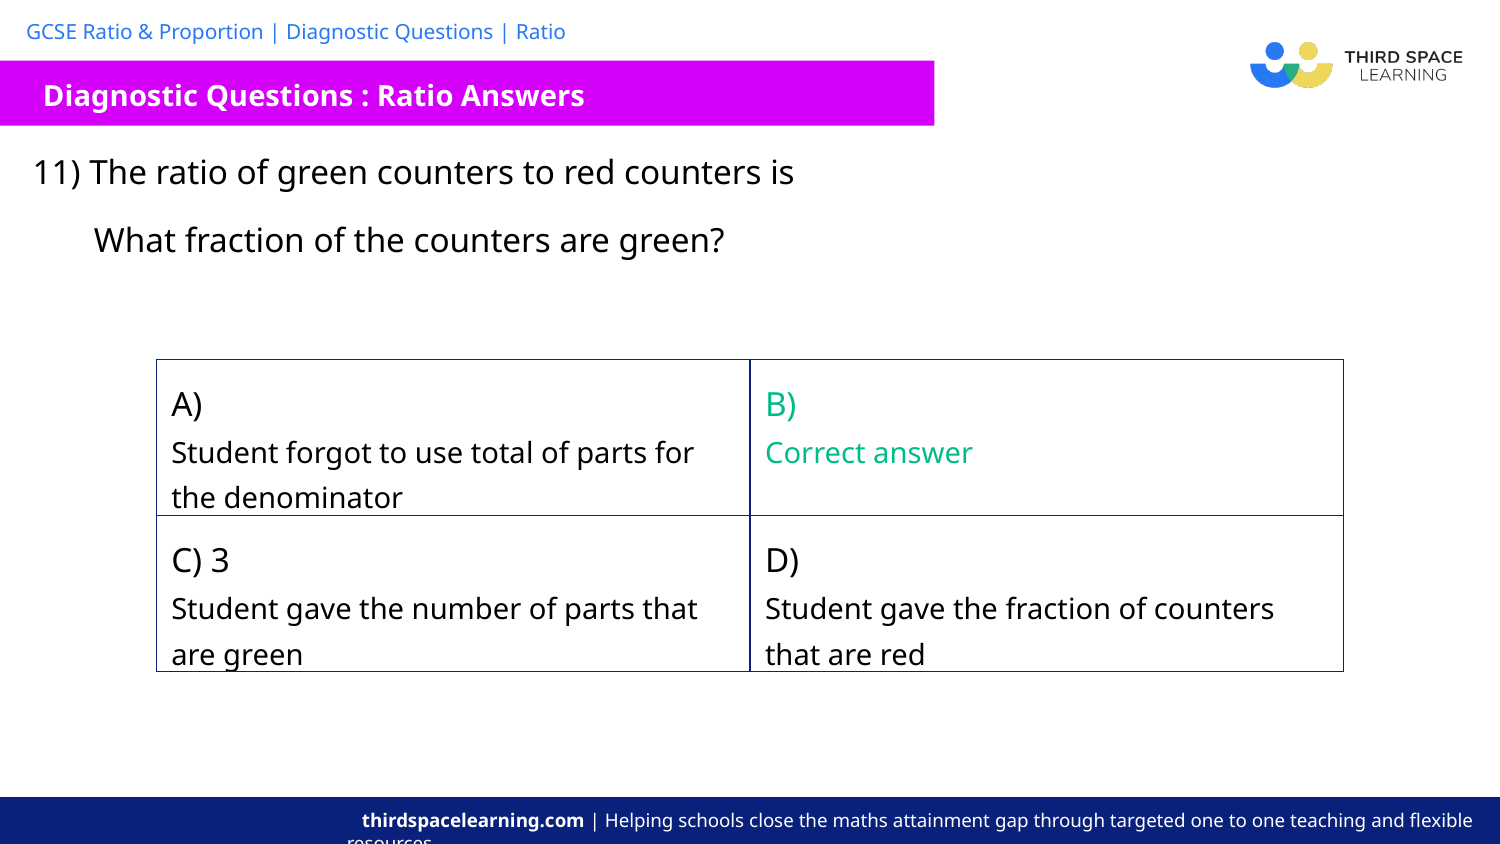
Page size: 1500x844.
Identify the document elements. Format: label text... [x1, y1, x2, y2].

text_box Diagnostic Questions : Ratio Answers [27, 61, 778, 127]
picture [1250, 33, 1465, 99]
